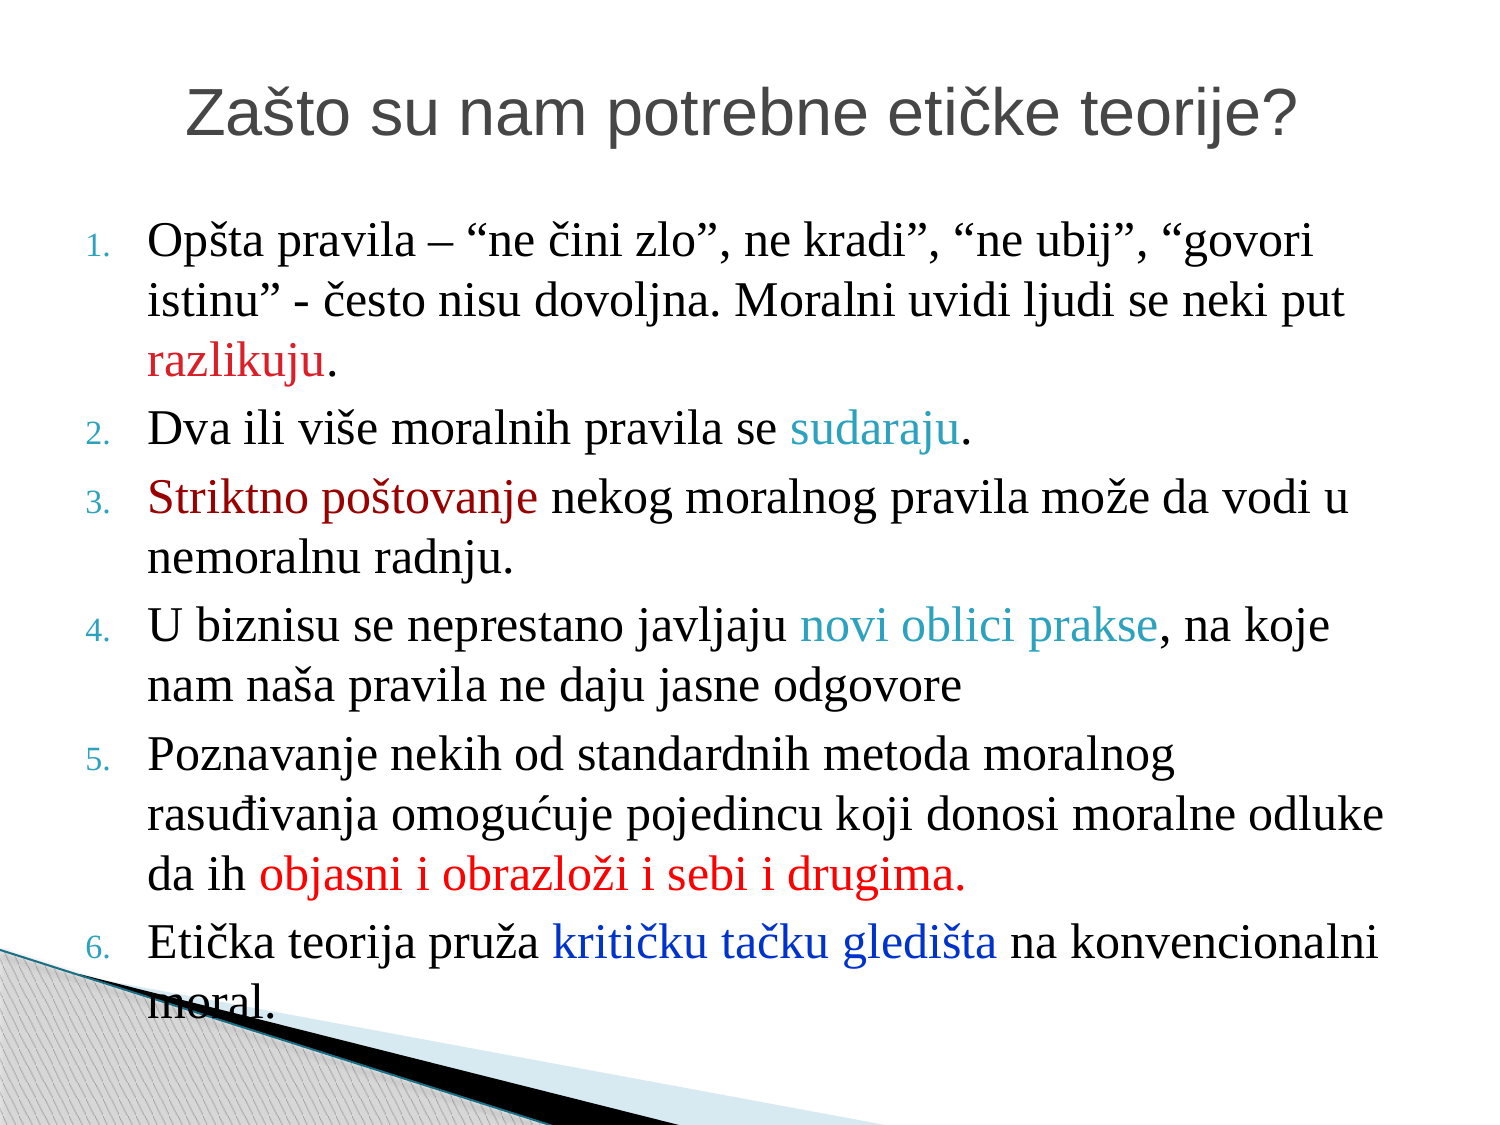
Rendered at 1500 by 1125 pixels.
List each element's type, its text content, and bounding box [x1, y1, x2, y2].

title Zašto su nam potrebne etičke teorije? [53, 19, 1432, 164]
list Opšta pravila – “ne čini zlo”, ne kradi”, “ne ubij”, “govori istinu” - često nisu dovoljna. Moralni uvidi ljudi se neki put razlikuju. Dva ili više moralnih pravila se sudaraju. Striktno poštovanje nekog moralnog pravila može da vodi u nemoralnu radnju. U biznisu se neprestano javljaju novi oblici prakse, na koje nam naša pravila ne daju jasne odgovore Poznavanje nekih od standardnih metoda moralnog rasuđivanja omogućuje pojedincu koji donosi moralne odluke da ih objasni i obrazloži i sebi i drugima. Etička teorija pruža kritičku tačku gledišta na konvencionalni moral. [70, 198, 1421, 677]
